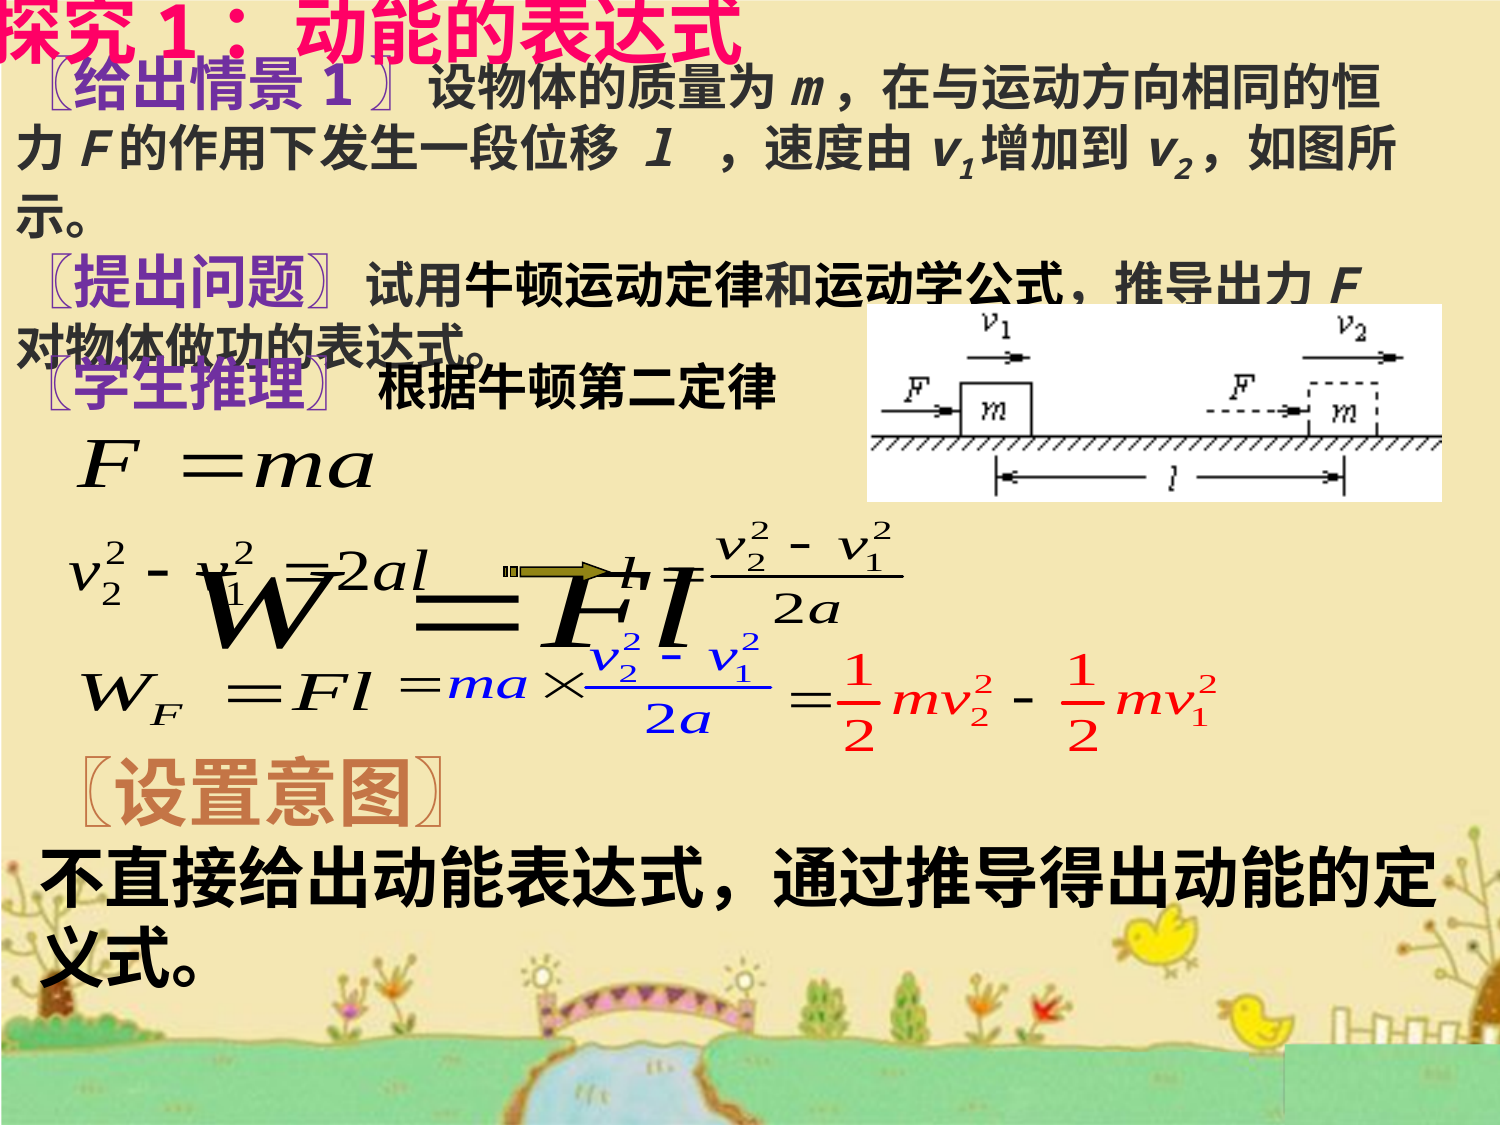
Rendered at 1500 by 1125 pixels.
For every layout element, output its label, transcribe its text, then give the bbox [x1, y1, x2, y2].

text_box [58, 421, 399, 506]
text_box 〖学生推理〗 根据牛顿第二定律 [0, 339, 821, 485]
title 〖给出情景1〗设物体的质量为m，在与运动方向相同的恒力F的作用下发生一段位移 l ，速度由v1增加到v2，如图所示。 〖提出问题〗试用牛顿运动定律和运动学公式，推导出力F对物体做功的表达式。 [0, 23, 1430, 399]
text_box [69, 655, 378, 739]
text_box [382, 620, 786, 744]
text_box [772, 639, 1231, 763]
text_box 探究1：动能的表达式 [0, 0, 759, 82]
text_box 〖设置意图〗 不直接给出动能表达式，通过推导得出动能的定义式。 [23, 738, 1500, 1003]
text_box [57, 526, 446, 616]
picture [0, 0, 1500, 1125]
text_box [173, 541, 736, 655]
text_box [608, 509, 915, 634]
